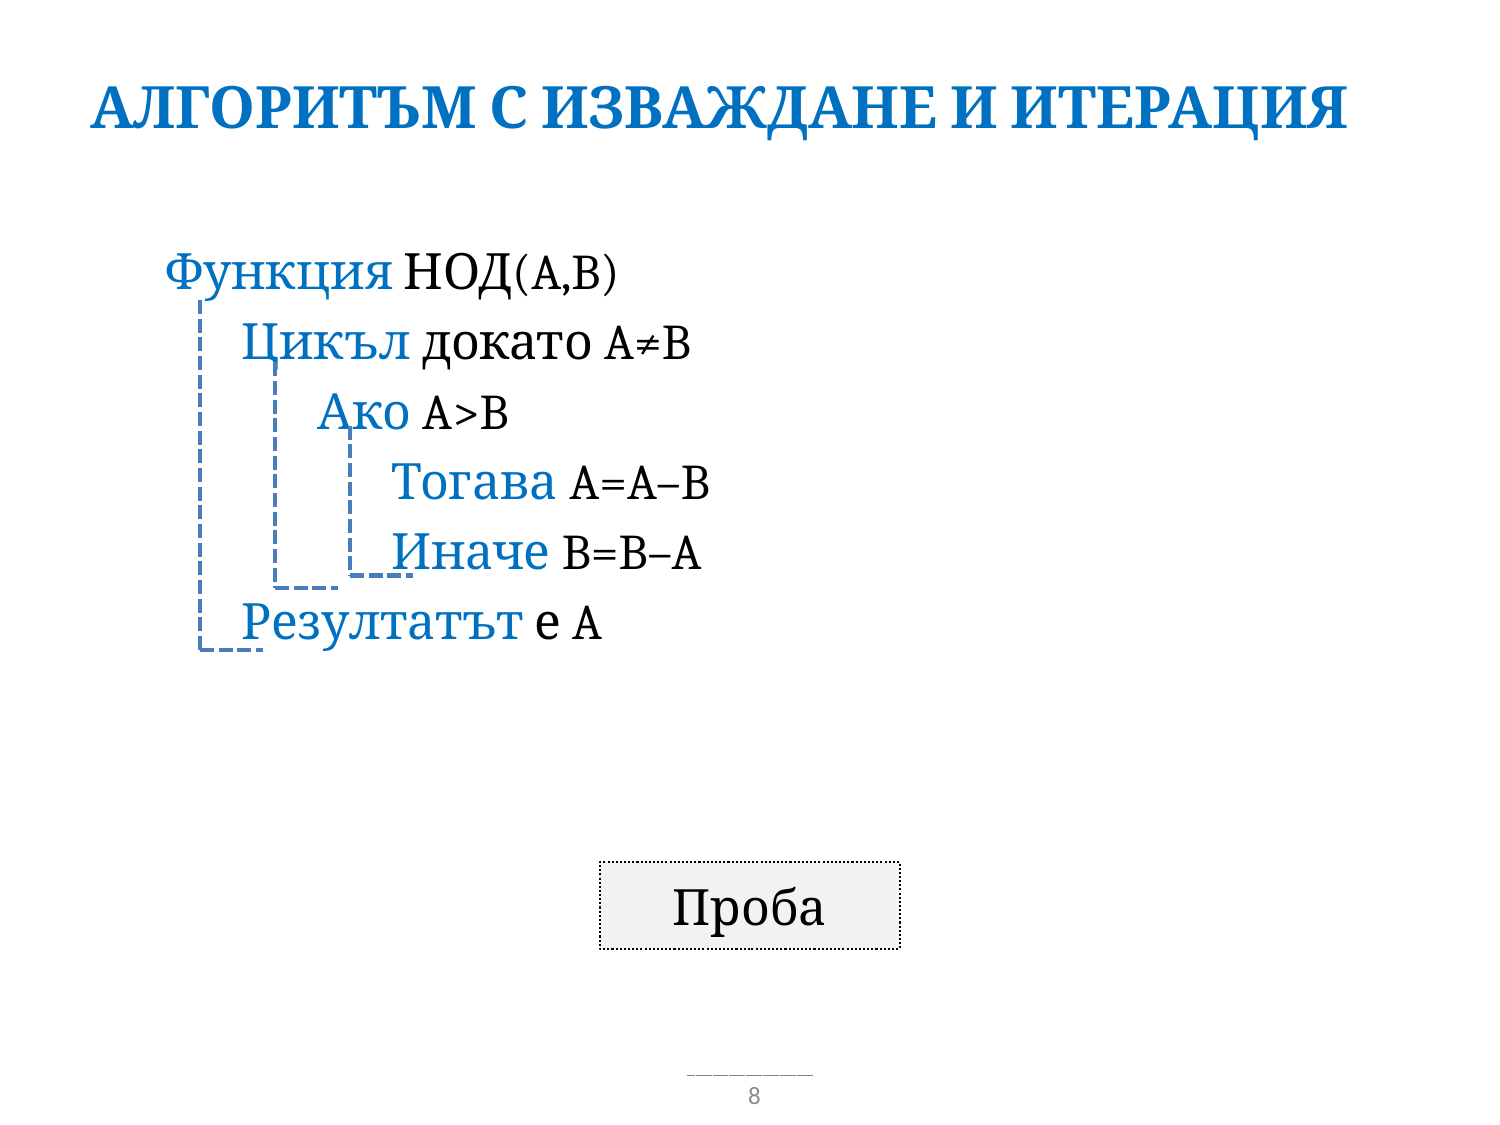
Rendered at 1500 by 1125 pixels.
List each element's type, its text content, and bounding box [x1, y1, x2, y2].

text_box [349, 425, 413, 576]
list Алгоритъм с изваждане и итерация Функция НОД(A,B) Цикъл докато A≠B Ако A>B Тогава A=A–B Иначе B=B–A Резултатът е A [75, 62, 1450, 1063]
slide_number 8 [579, 1065, 930, 1125]
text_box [199, 299, 263, 651]
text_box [274, 362, 338, 589]
text_box Проба [598, 860, 902, 951]
